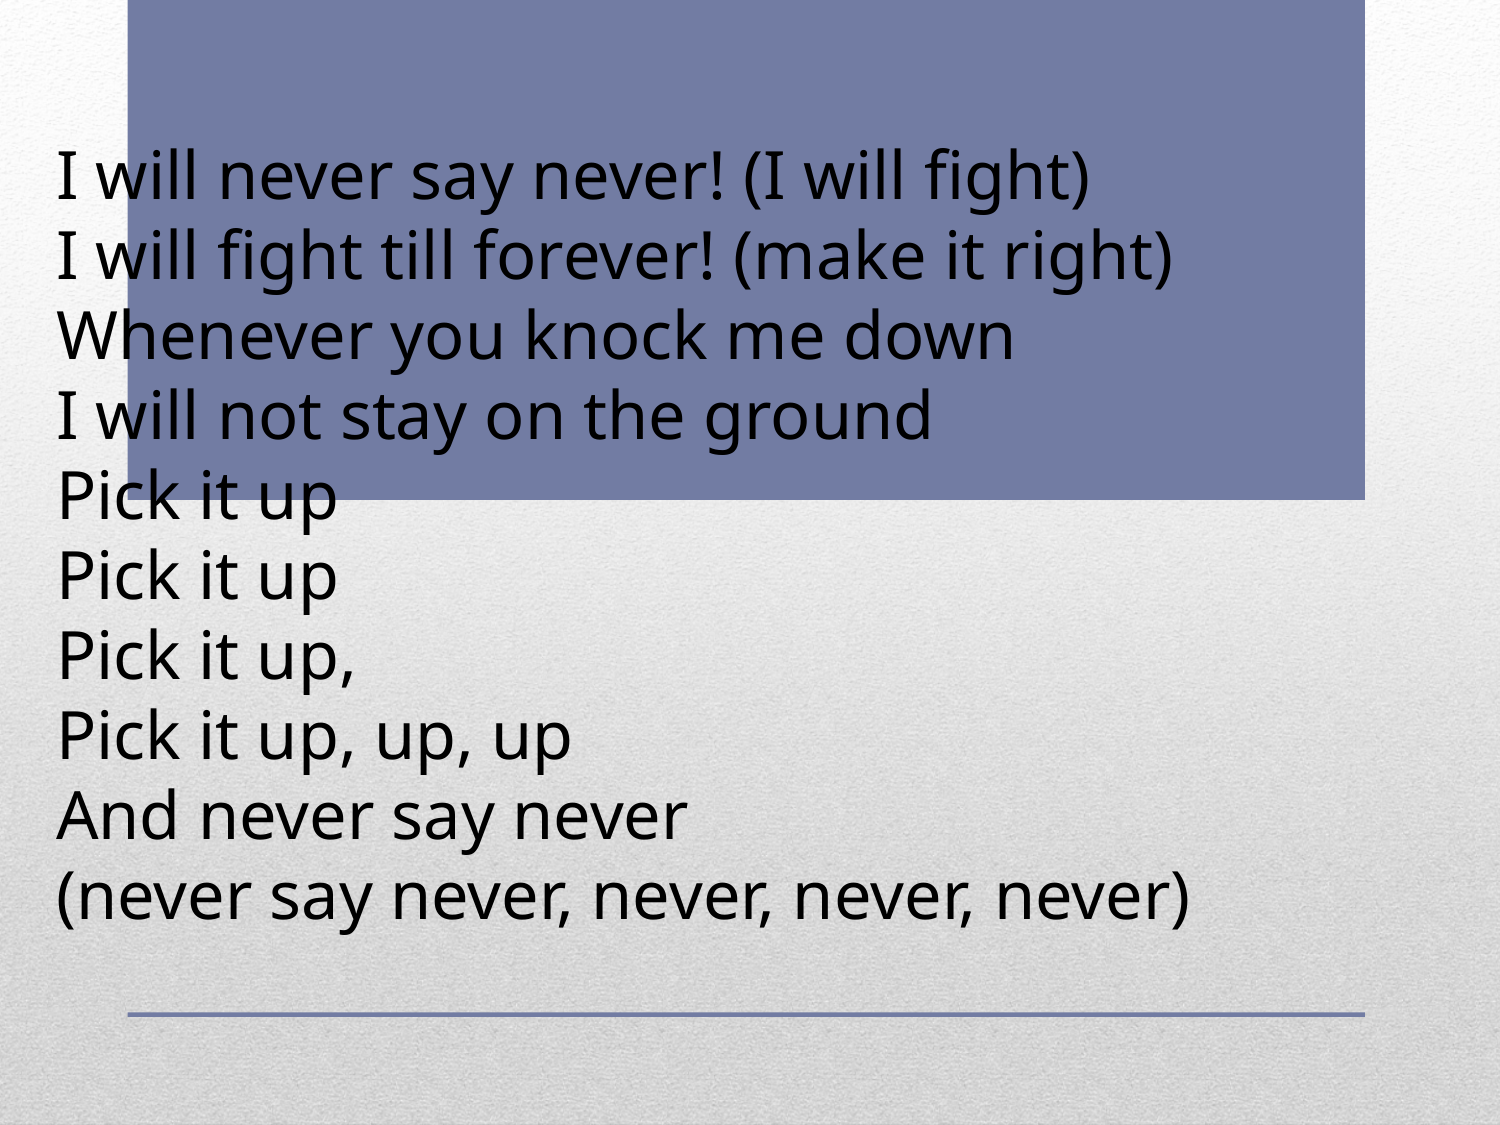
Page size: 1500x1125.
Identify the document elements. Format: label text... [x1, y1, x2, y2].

text_box I will never say never! (I will fight) I will fight till forever! (make it right) Whenever you knock me down I will not stay on the ground Pick it up Pick it up Pick it up, Pick it up, up, up And never say never (never say never, never, never, never) [41, 125, 1424, 940]
text_box [374, 441, 1125, 591]
